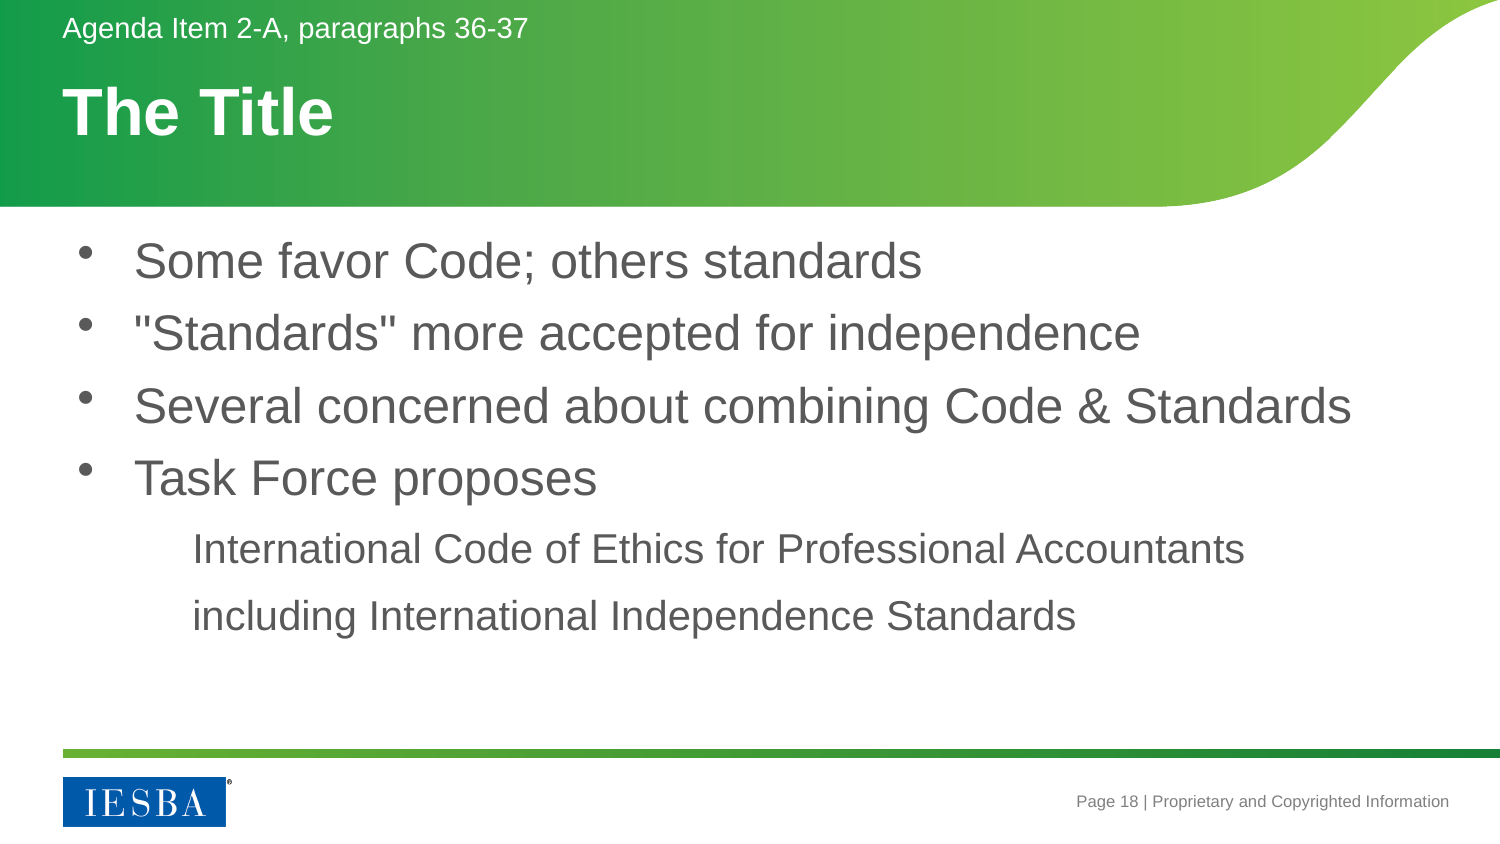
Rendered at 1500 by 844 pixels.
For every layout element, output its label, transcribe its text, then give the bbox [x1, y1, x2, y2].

picture [63, 777, 232, 827]
picture [0, 0, 1500, 207]
subtitle Agenda Item 2-A, paragraphs 36-37 [62, 9, 538, 35]
list Some favor Code; others standards "Standards" more accepted for independence Several concerned about combining Code & Standards Task Force proposes International Code of Ethics for Professional Accountants including International Independence Standards [62, 220, 1450, 724]
title The Title [62, 75, 1300, 142]
